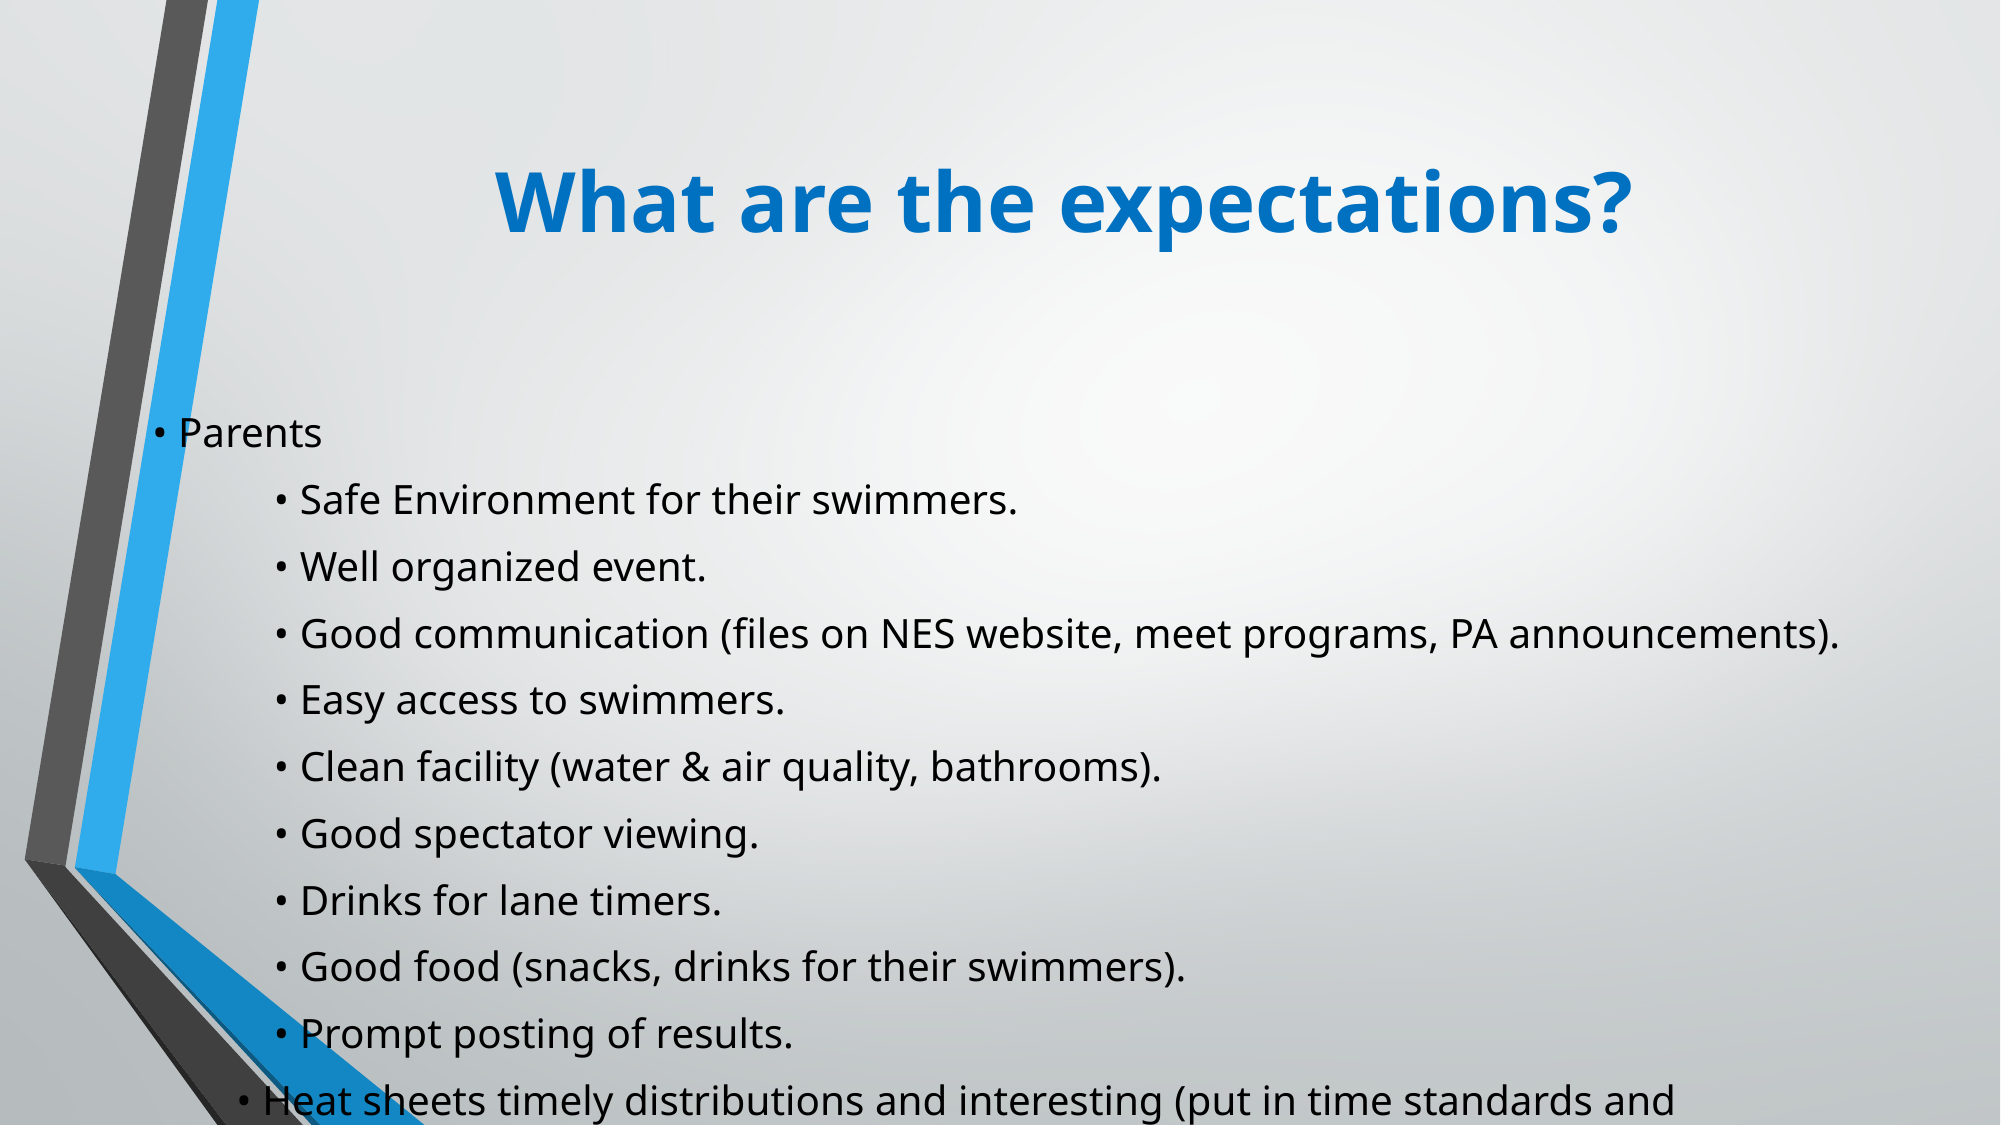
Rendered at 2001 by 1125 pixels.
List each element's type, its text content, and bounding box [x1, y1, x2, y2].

title What are the expectations? [243, 112, 1887, 287]
list • Parents • Safe Environment for their swimmers. • Well organized event. • Good communication (files on NES website, meet programs, PA announcements). • Easy access to swimmers. • Clean facility (water & air quality, bathrooms). • Good spectator viewing. • Drinks for lane timers. • Good food (snacks, drinks for their swimmers). • Prompt posting of results. • Heat sheets timely distributions and interesting (put in time standards and records). [137, 399, 1863, 1125]
